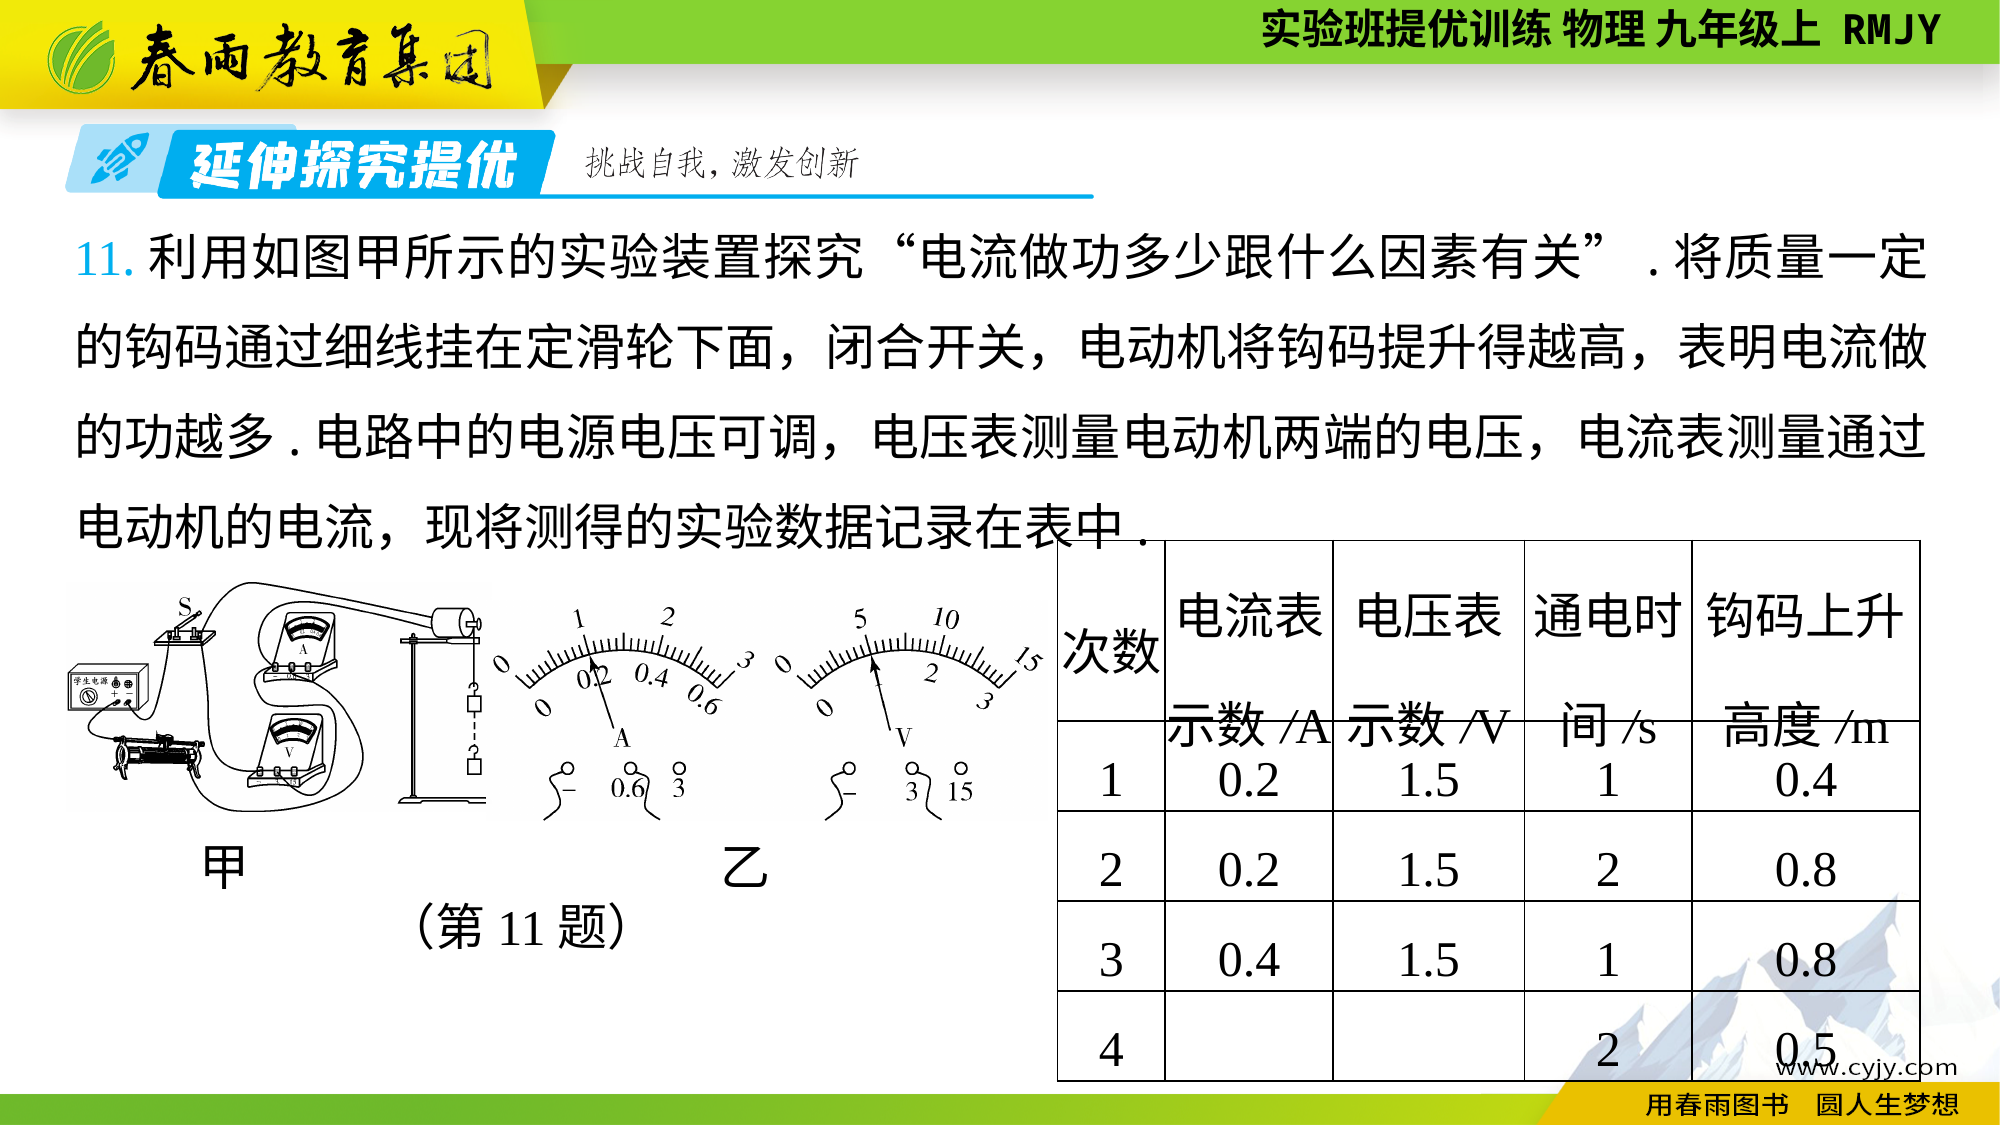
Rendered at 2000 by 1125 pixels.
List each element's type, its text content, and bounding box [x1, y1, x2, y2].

table_cell 0.4 [1166, 902, 1332, 990]
table_cell 0.8 [1693, 812, 1919, 900]
table_header 电流表示数/A [1166, 541, 1332, 720]
table_cell 1 [1525, 902, 1691, 990]
table_cell 2 [1058, 812, 1164, 900]
table_cell [1334, 992, 1524, 1080]
text_box 甲 乙 （第11题） [184, 827, 859, 963]
table_cell 1 [1058, 722, 1164, 810]
table_cell 2 [1525, 992, 1691, 1080]
table_cell 0.2 [1166, 812, 1332, 900]
table_header 钩码上升高度/m [1693, 541, 1919, 720]
table_cell 0.2 [1166, 722, 1332, 810]
table_cell 2 [1525, 812, 1691, 900]
table_cell 1.5 [1334, 812, 1524, 900]
table_header 电压表示数/V [1334, 541, 1524, 720]
table_cell 0.4 [1693, 722, 1919, 810]
table_cell 1.5 [1334, 902, 1524, 990]
table_cell 1.5 [1334, 722, 1524, 810]
table_cell [1166, 992, 1332, 1080]
table_cell 3 [1058, 902, 1164, 990]
table_cell 4 [1058, 992, 1164, 1080]
table_header 通电时间/s [1525, 541, 1691, 720]
table_header 次数 [1058, 541, 1164, 720]
picture [0, 0, 2000, 1125]
table_cell 0.8 [1693, 902, 1919, 990]
list 11.利用如图甲所示的实验装置探究“电流做功多少跟什么因素有关”.将质量一定的钩码通过细线挂在定滑轮下面，闭合开关，电动机将钩码提升得越高，表明电流做的功越多.电路中的电源电压可调，电压表测量电动机两端的电压，电流表测量通过电动机的电流，现将测得的实验数据记录在表中. [59, 187, 1944, 566]
table_cell 1 [1525, 722, 1691, 810]
table_cell 0.5 [1693, 992, 1919, 1080]
